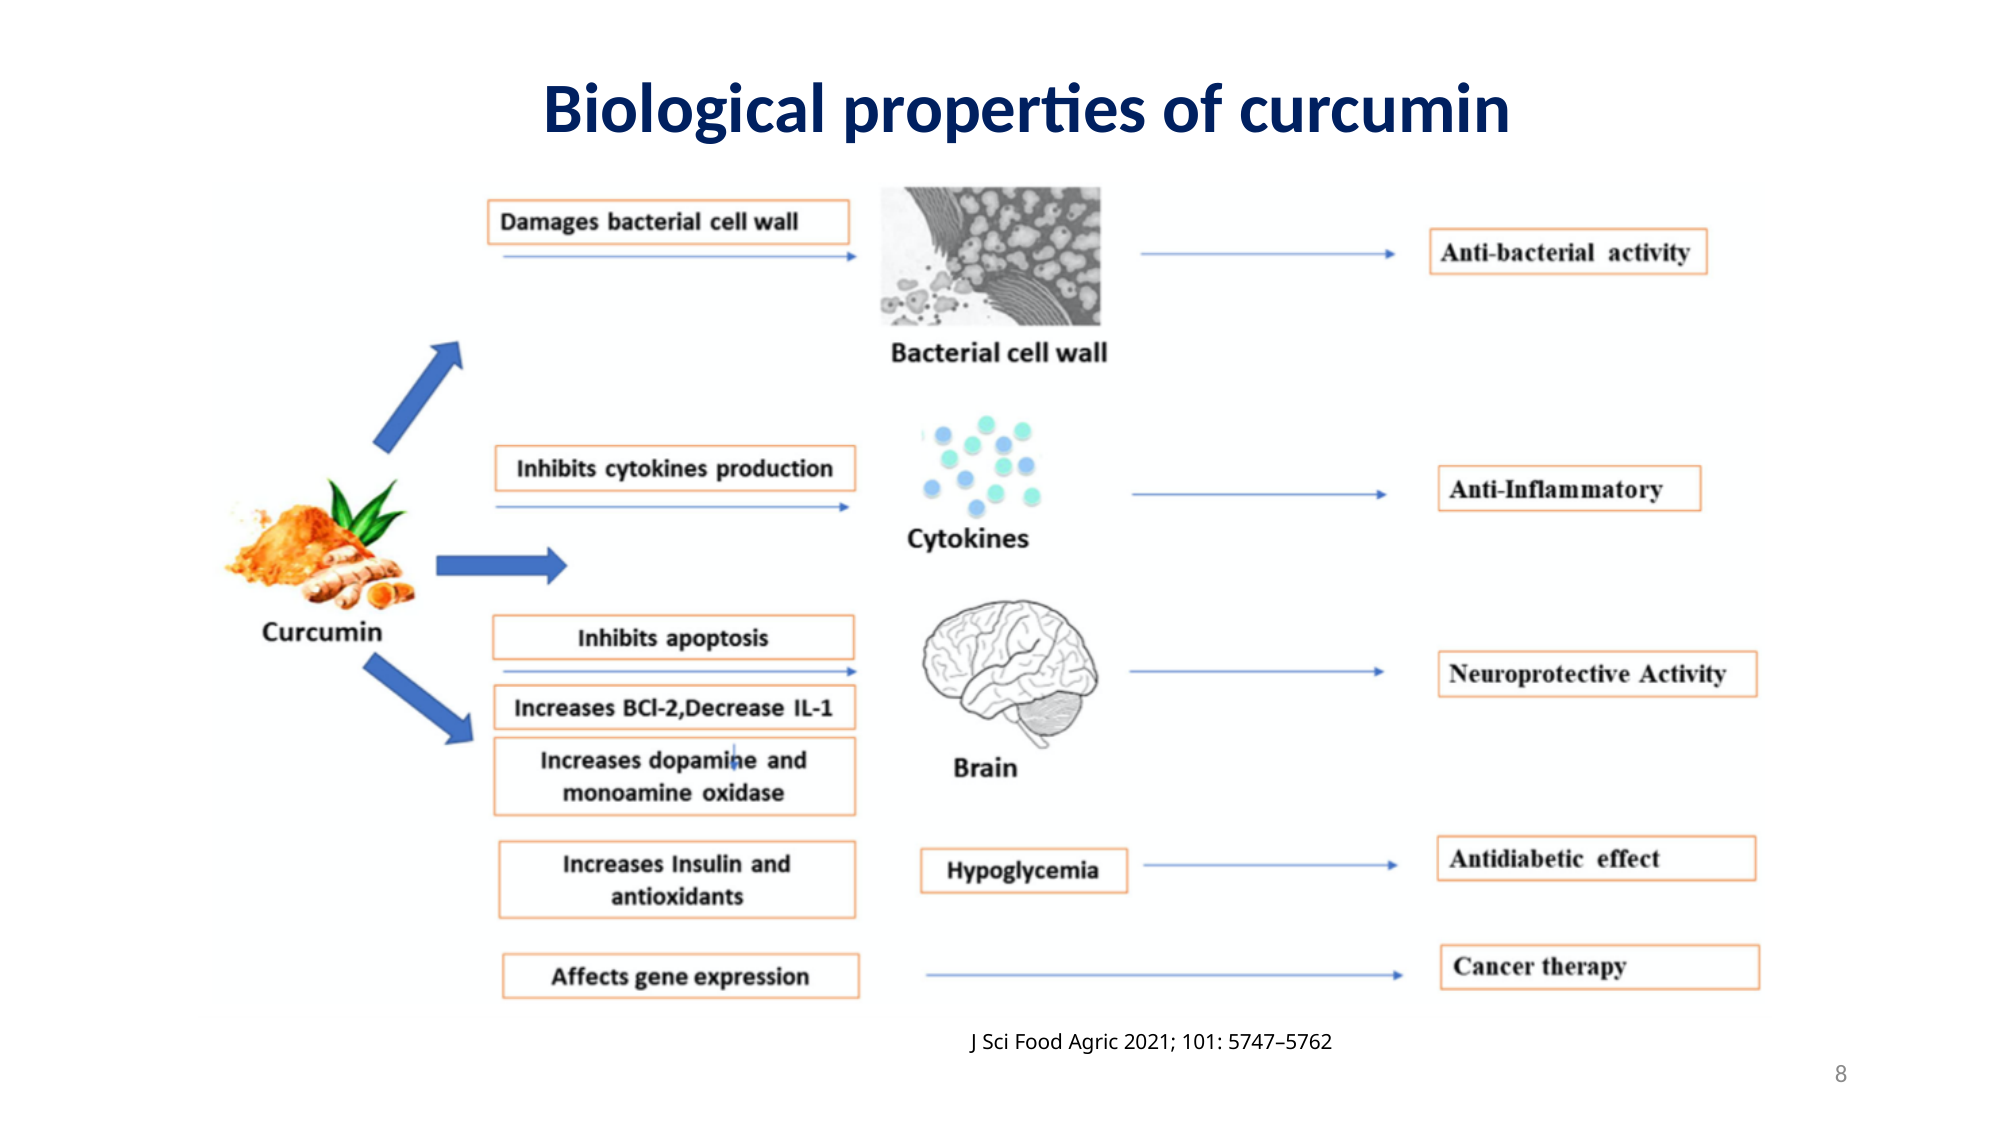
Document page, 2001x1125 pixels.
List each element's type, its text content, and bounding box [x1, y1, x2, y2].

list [198, 180, 1772, 1018]
text_box J Sci Food Agric 2021; 101: 5747–5762 [956, 1021, 1365, 1062]
slide_number 8 [1412, 1042, 1863, 1103]
text_box Biological properties of curcumin [529, 54, 1528, 155]
